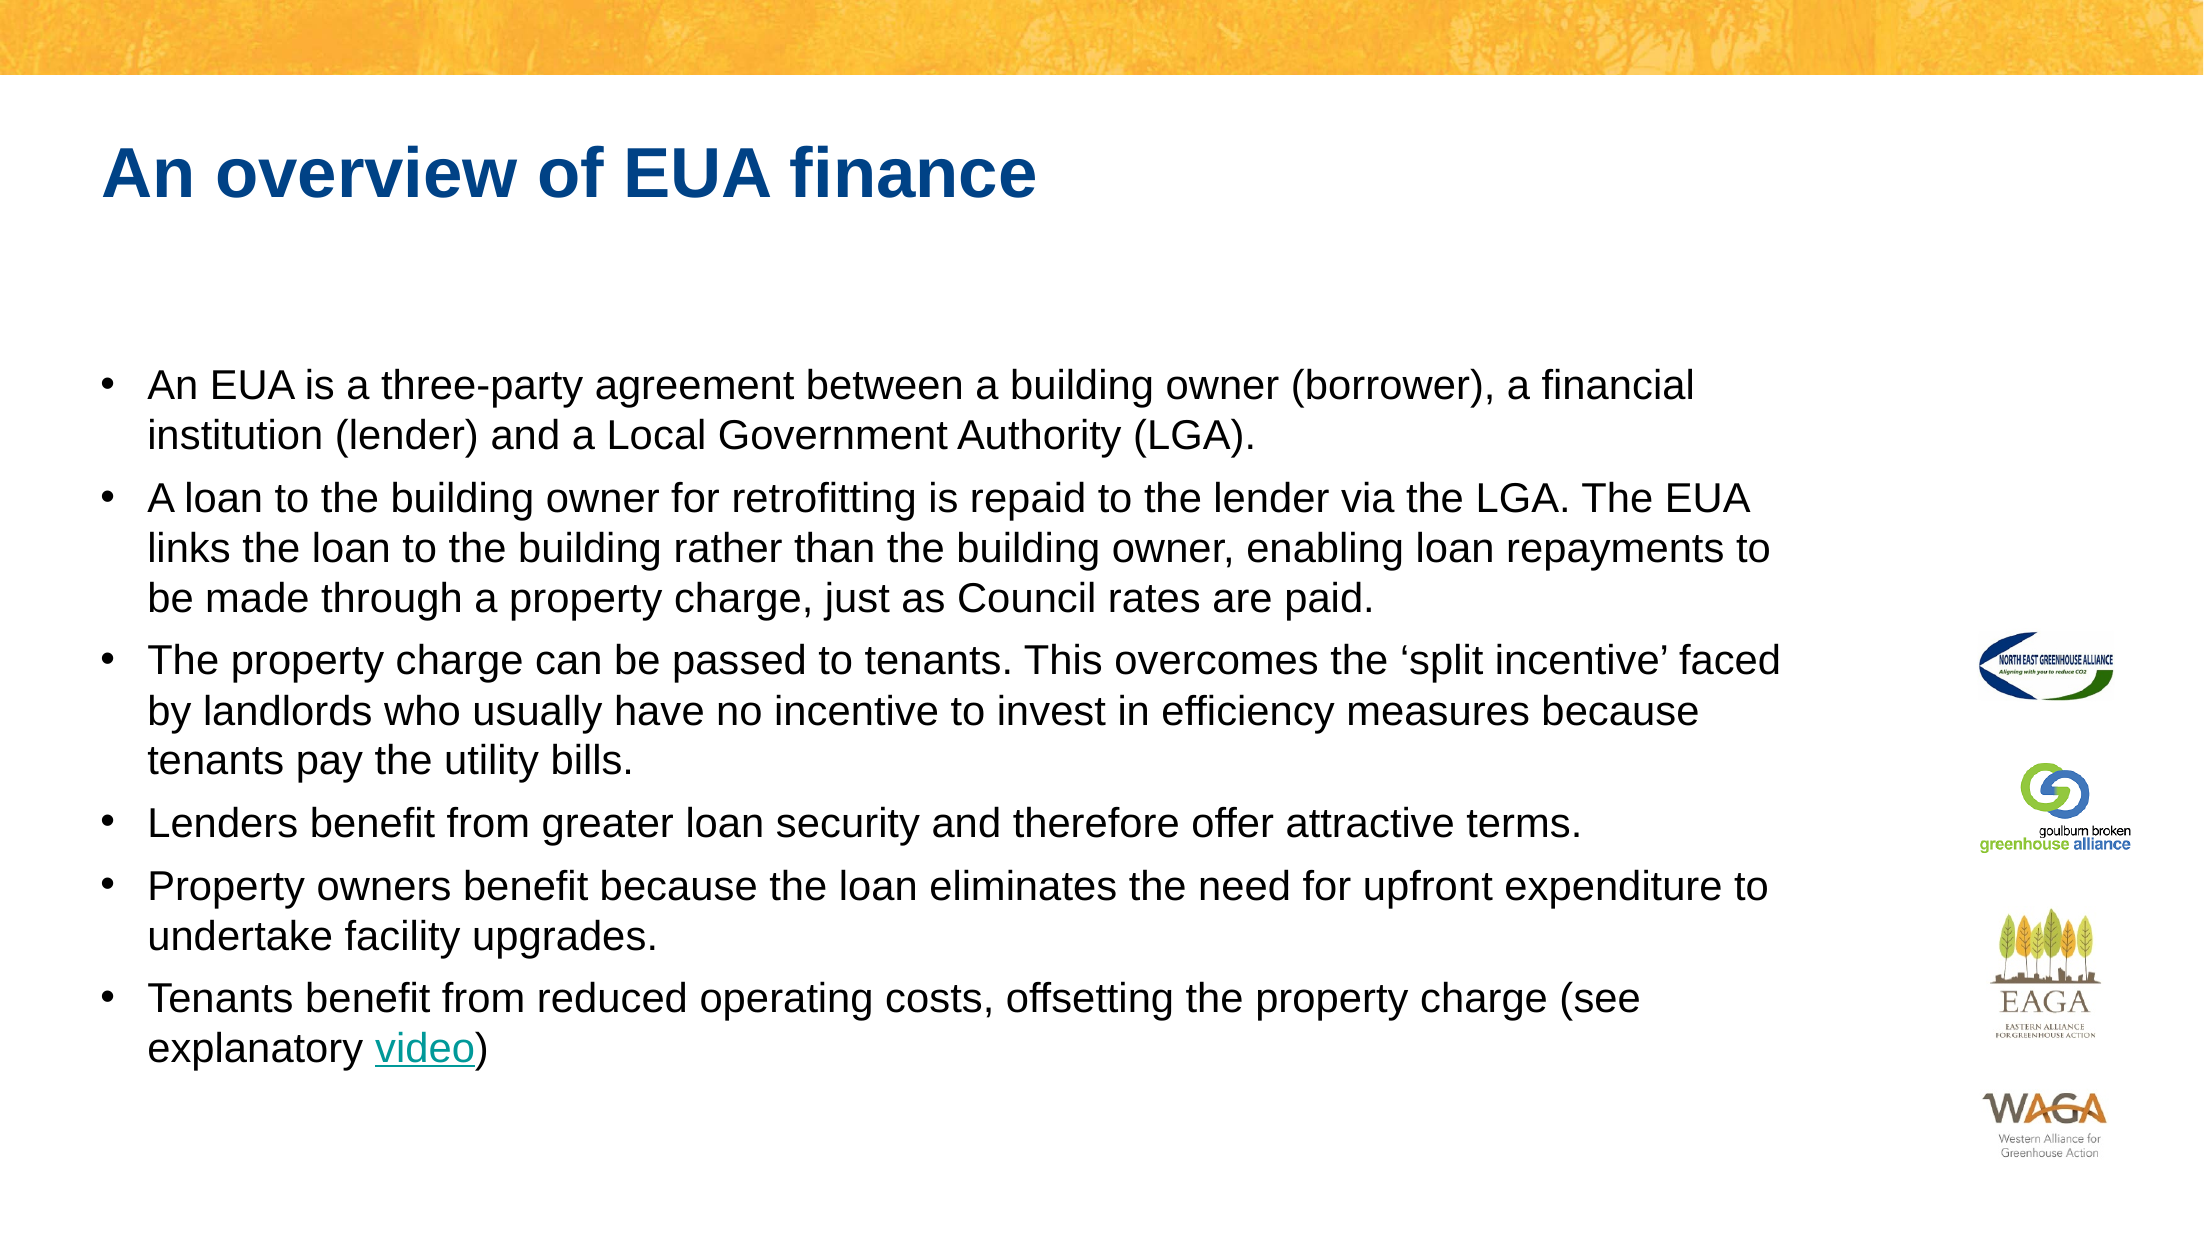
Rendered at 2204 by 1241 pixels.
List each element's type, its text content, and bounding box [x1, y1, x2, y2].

picture [1986, 906, 2104, 1041]
text_box An EUA is a three-party agreement between a building owner (borrower), a financial institution (lender) and a Local Government Authority (LGA). A loan to the building owner for retrofitting is repaid to the lender via the LGA. The EUA links the loan to the building rather than the building owner, enabling loan repayments to be made through a property charge, just as Council rates are paid. The property charge can be passed to tenants. This overcomes the ‘split incentive’ faced by landlords who usually have no incentive to invest in efficiency measures because tenants pay the utility bills. Lenders benefit from greater loan security and therefore offer attractive terms. Property owners benefit because the loan eliminates the need for upfront expenditure to undertake facility upgrades. Tenants benefit from reduced operating costs, offsetting the property charge (see explanatory video) [85, 350, 1823, 1079]
picture [1968, 1076, 2129, 1172]
picture [0, 0, 2204, 75]
picture [1975, 760, 2137, 855]
title An overview of EUA finance [81, 116, 1841, 314]
picture [1977, 628, 2115, 703]
